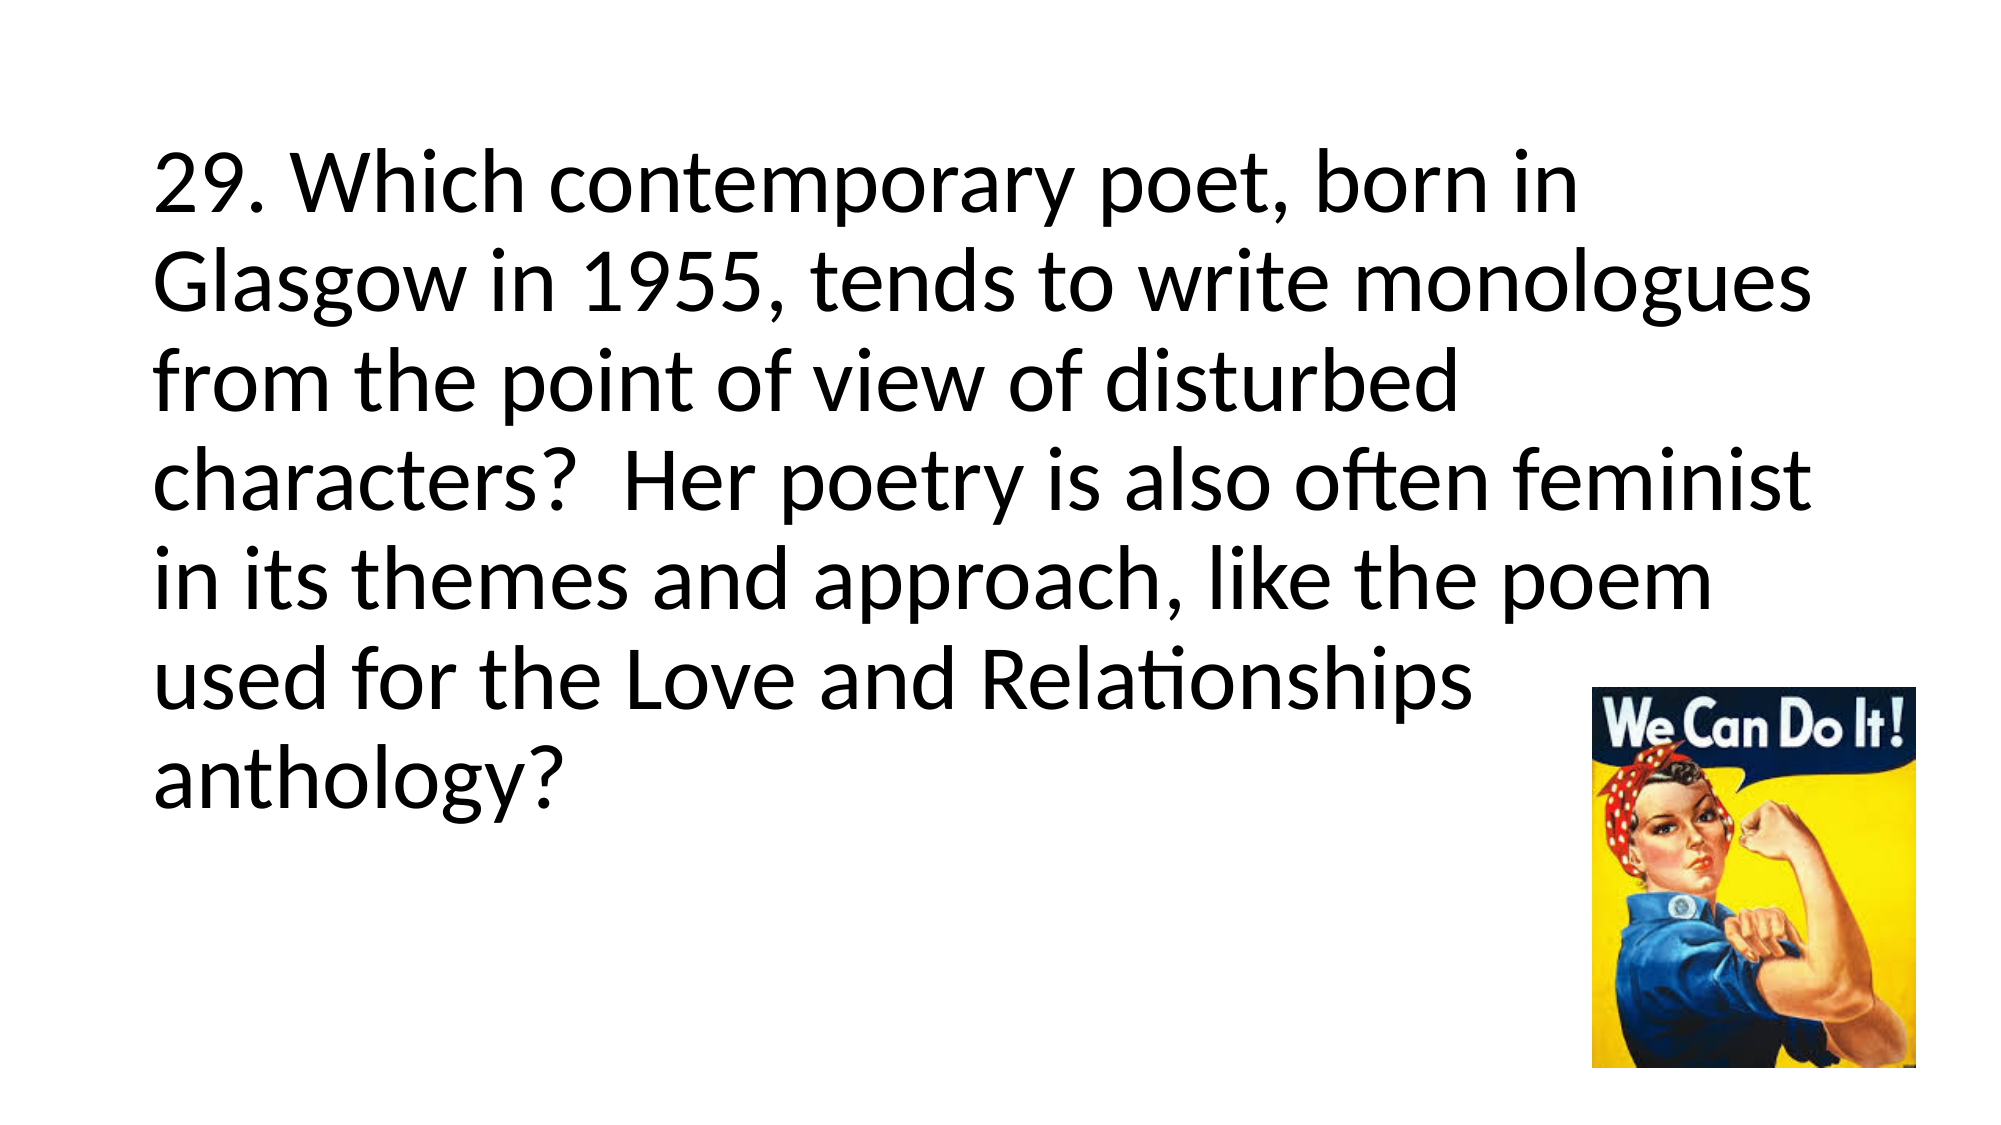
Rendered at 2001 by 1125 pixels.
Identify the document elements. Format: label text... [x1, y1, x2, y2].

picture [1592, 687, 1916, 1068]
list 29. Which contemporary poet, born in Glasgow in 1955, tends to write monologues from the point of view of disturbed characters? Her poetry is also often feminist in its themes and approach, like the poem used for the Love and Relationships anthology? [137, 125, 1863, 840]
